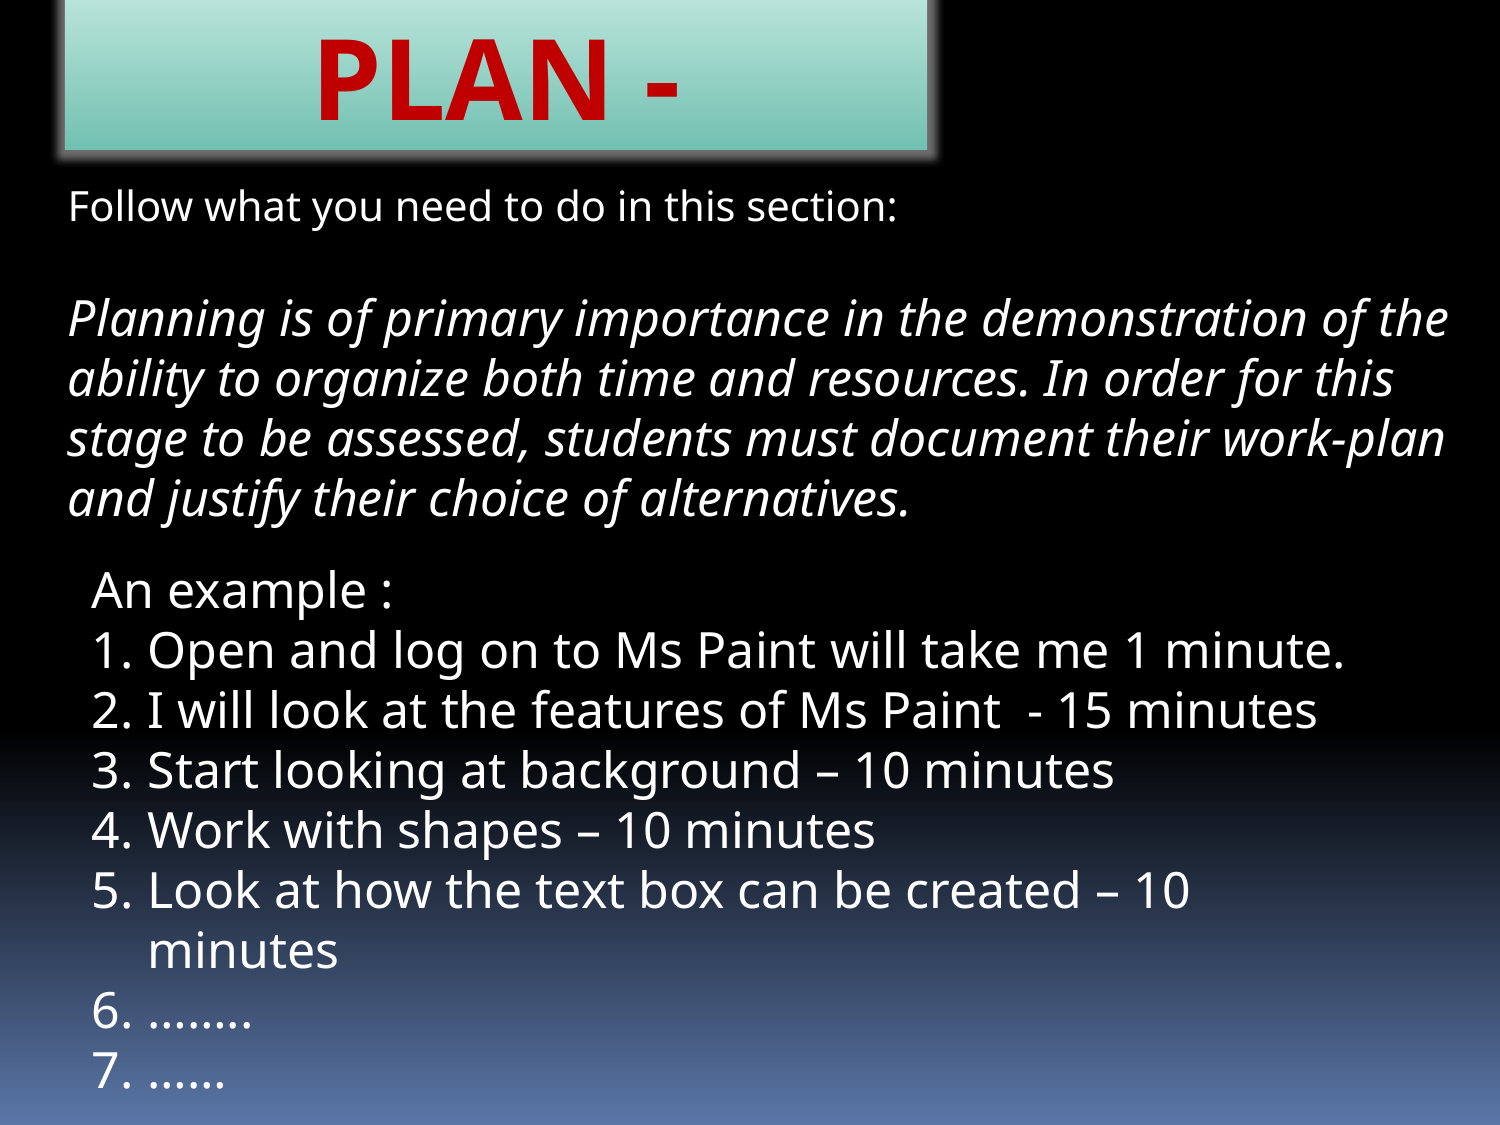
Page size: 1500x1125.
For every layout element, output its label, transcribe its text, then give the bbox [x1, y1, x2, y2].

text_box PLAN - [64, 0, 928, 150]
text_box Follow what you need to do in this section: [53, 172, 1376, 278]
text_box Planning is of primary importance in the demonstration of the ability to organize both time and resources. In order for this stage to be assessed, students must document their work-plan and justify their choice of alternatives. [53, 278, 1471, 534]
text_box An example : Open and log on to Ms Paint will take me 1 minute. I will look at the features of Ms Paint - 15 minutes Start looking at background – 10 minutes Work with shapes – 10 minutes Look at how the text box can be created – 10 minutes …….. …… [76, 550, 1400, 1106]
